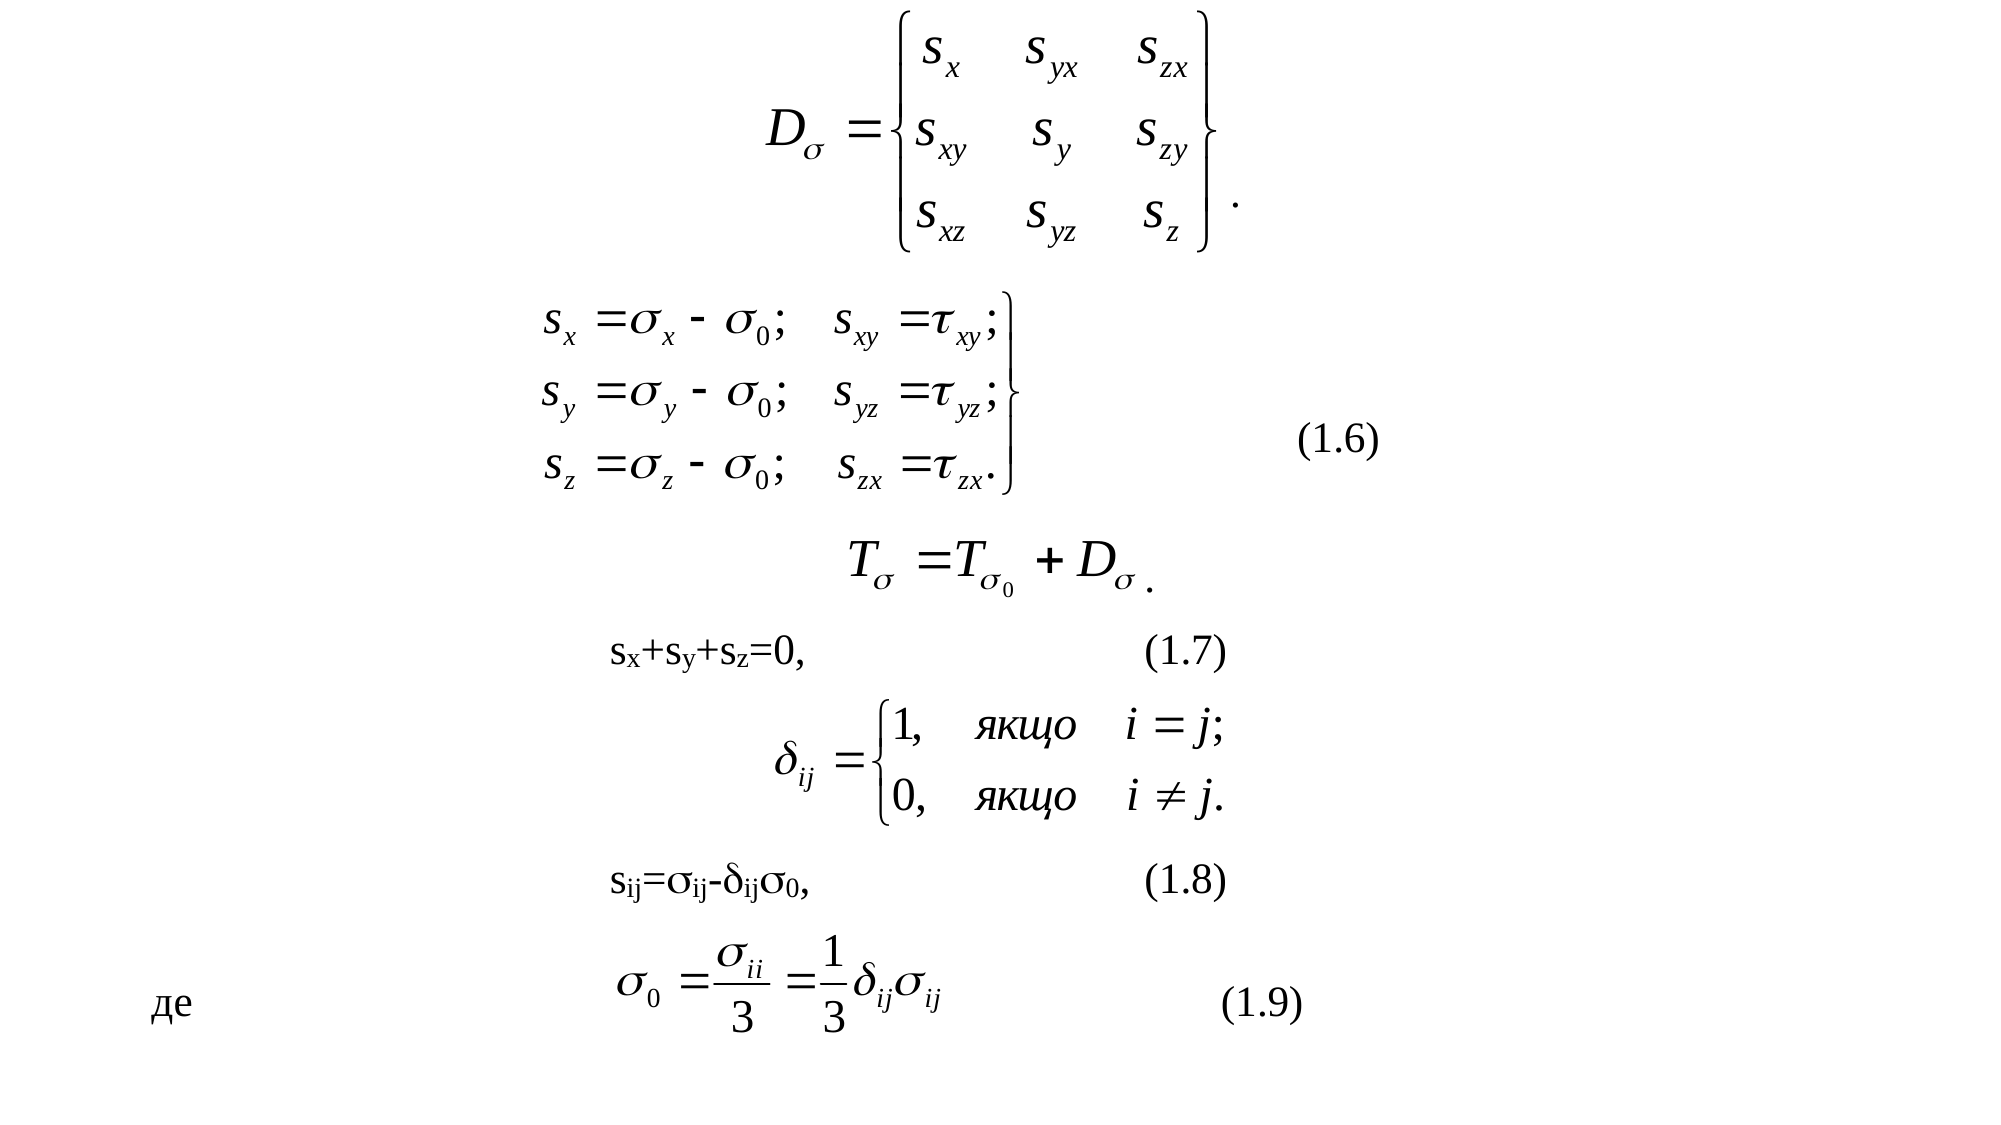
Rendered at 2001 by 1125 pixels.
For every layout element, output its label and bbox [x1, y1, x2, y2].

text_box [151, 0, 1845, 1125]
